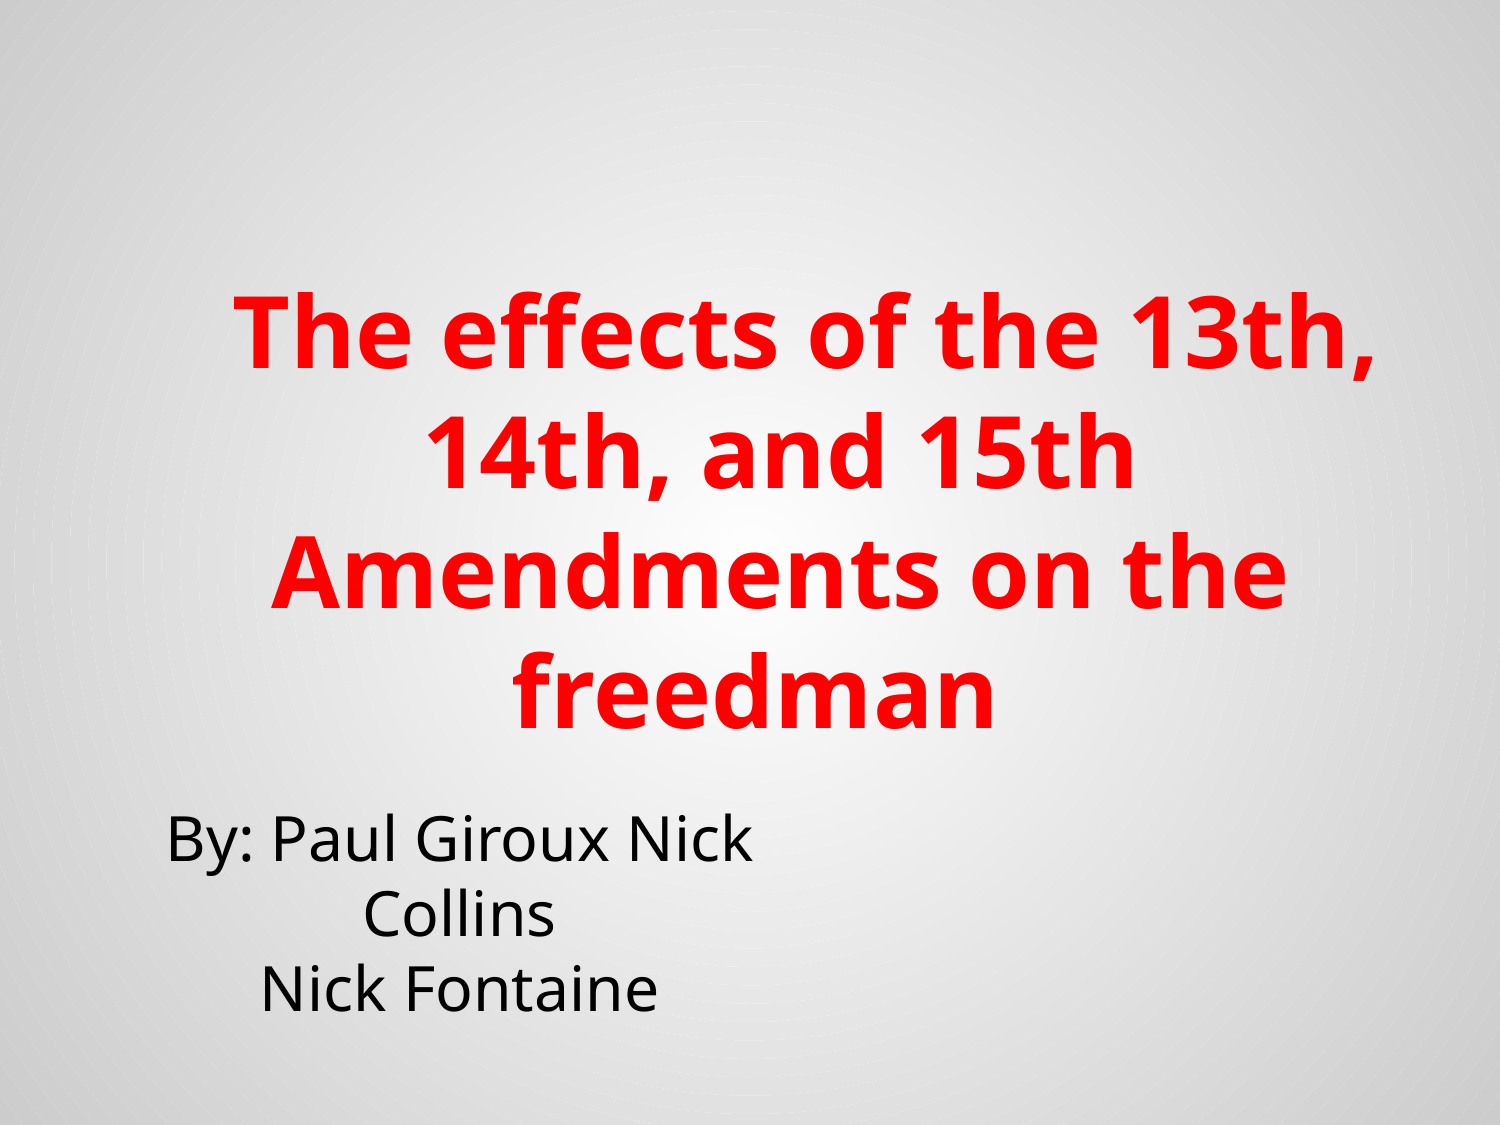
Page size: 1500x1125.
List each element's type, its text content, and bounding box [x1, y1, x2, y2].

title The effects of the 13th, 14th, and 15th Amendments on the freedman [112, 163, 1451, 764]
subtitle By: Paul Giroux Nick Collins Nick Fontaine [73, 783, 847, 953]
